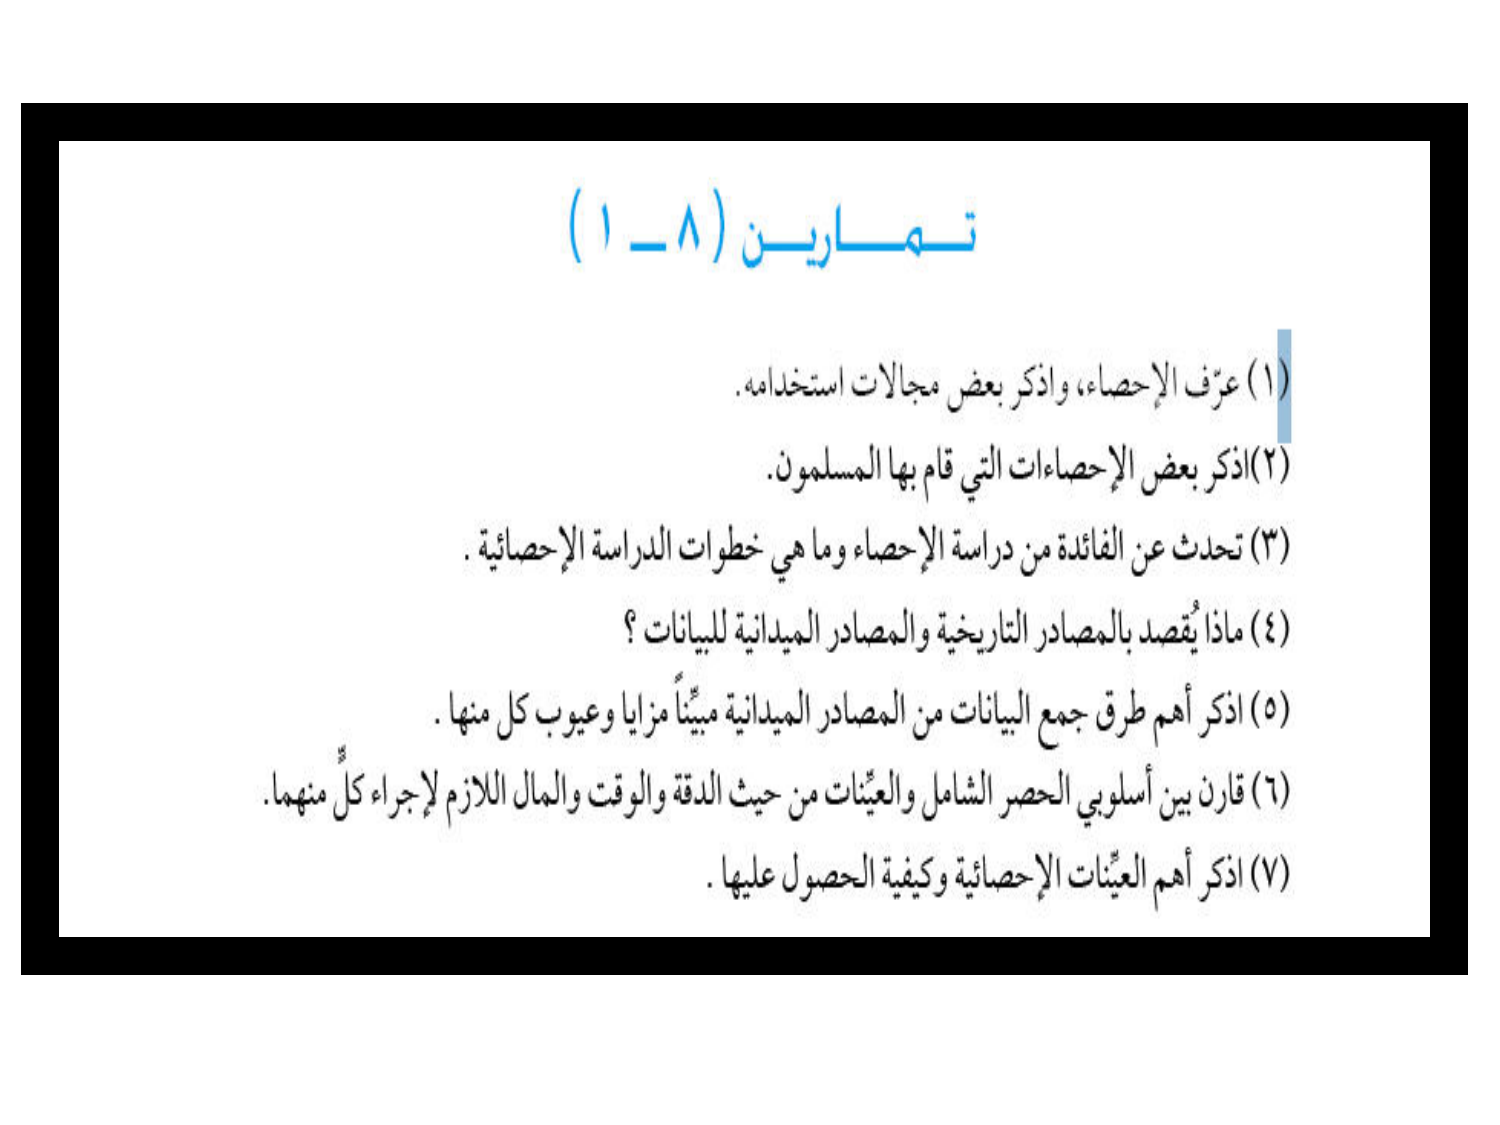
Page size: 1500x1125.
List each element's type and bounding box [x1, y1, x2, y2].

picture [58, 140, 1431, 938]
